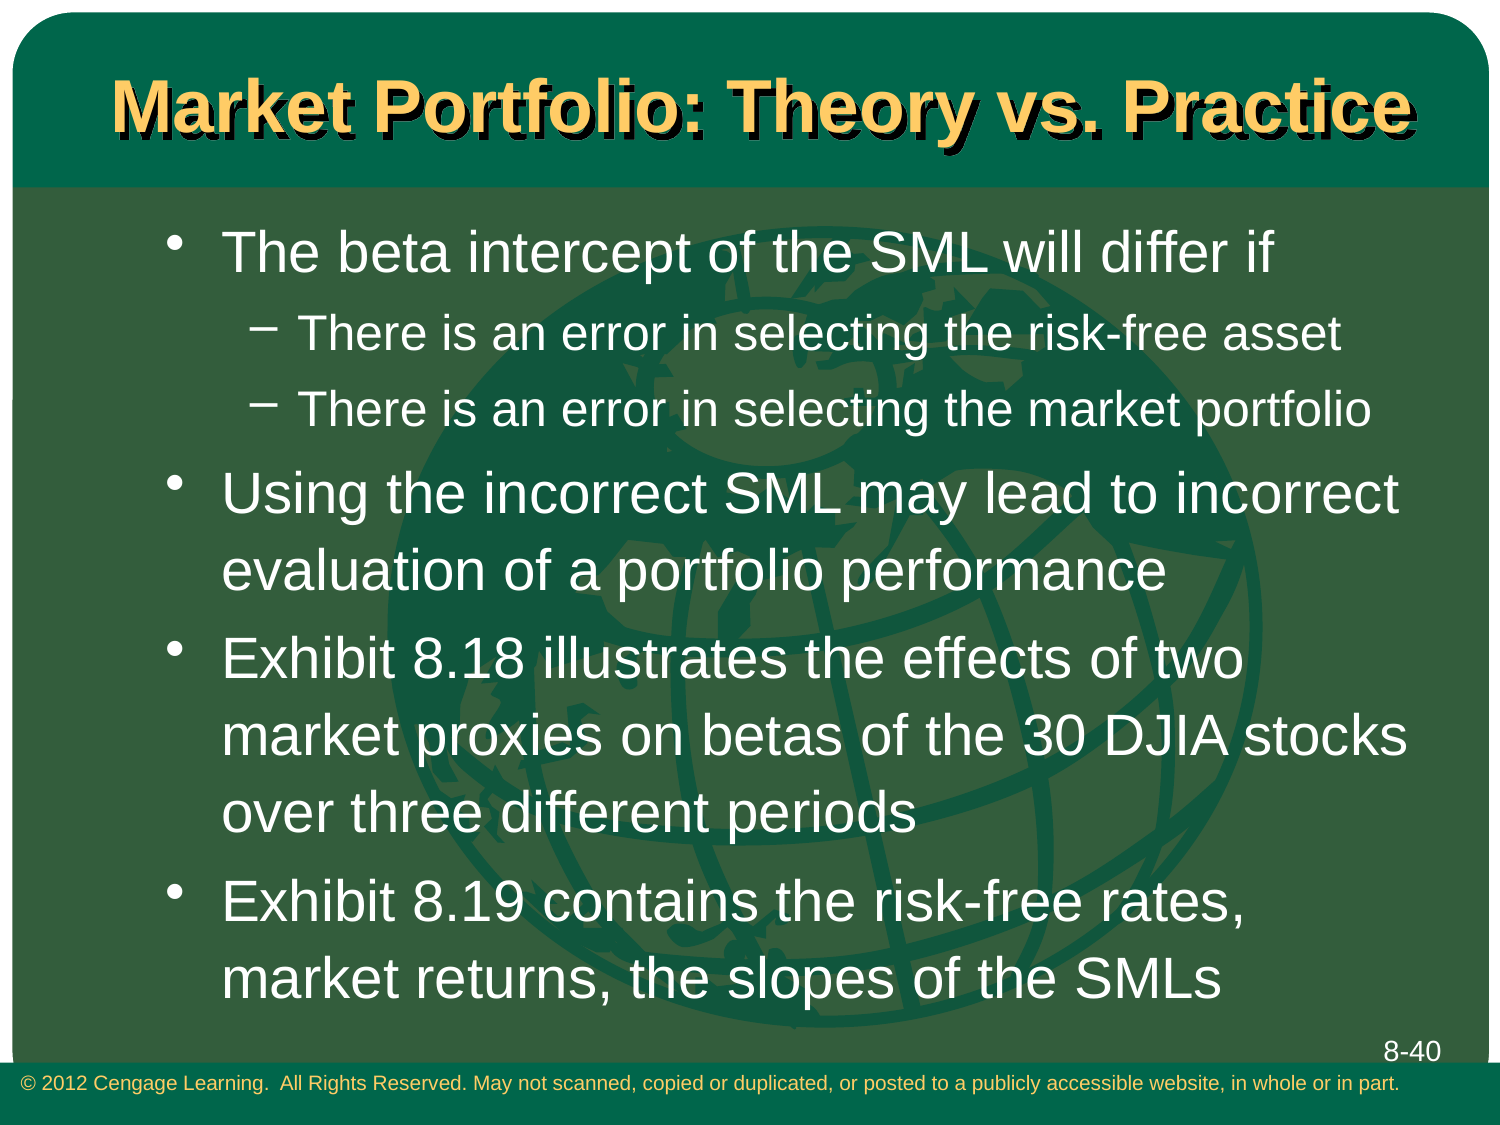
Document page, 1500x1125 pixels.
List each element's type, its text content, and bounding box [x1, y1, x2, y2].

title Market Portfolio: Theory vs. Practice [75, 24, 1450, 180]
list The beta intercept of the SML will differ if There is an error in selecting the risk-free asset There is an error in selecting the market portfolio Using the incorrect SML may lead to incorrect evaluation of a portfolio performance Exhibit 8.18 illustrates the effects of two market proxies on betas of the 30 DJIA stocks over three different periods Exhibit 8.19 contains the risk-free rates, market returns, the slopes of the SMLs [150, 200, 1450, 1038]
footer © 2012 Cengage Learning. All Rights Reserved. May not scanned, copied or duplicated, or posted to a publicly accessible website, in whole or in part. [0, 1062, 1500, 1125]
slide_number 8-40 [1325, 1025, 1500, 1062]
